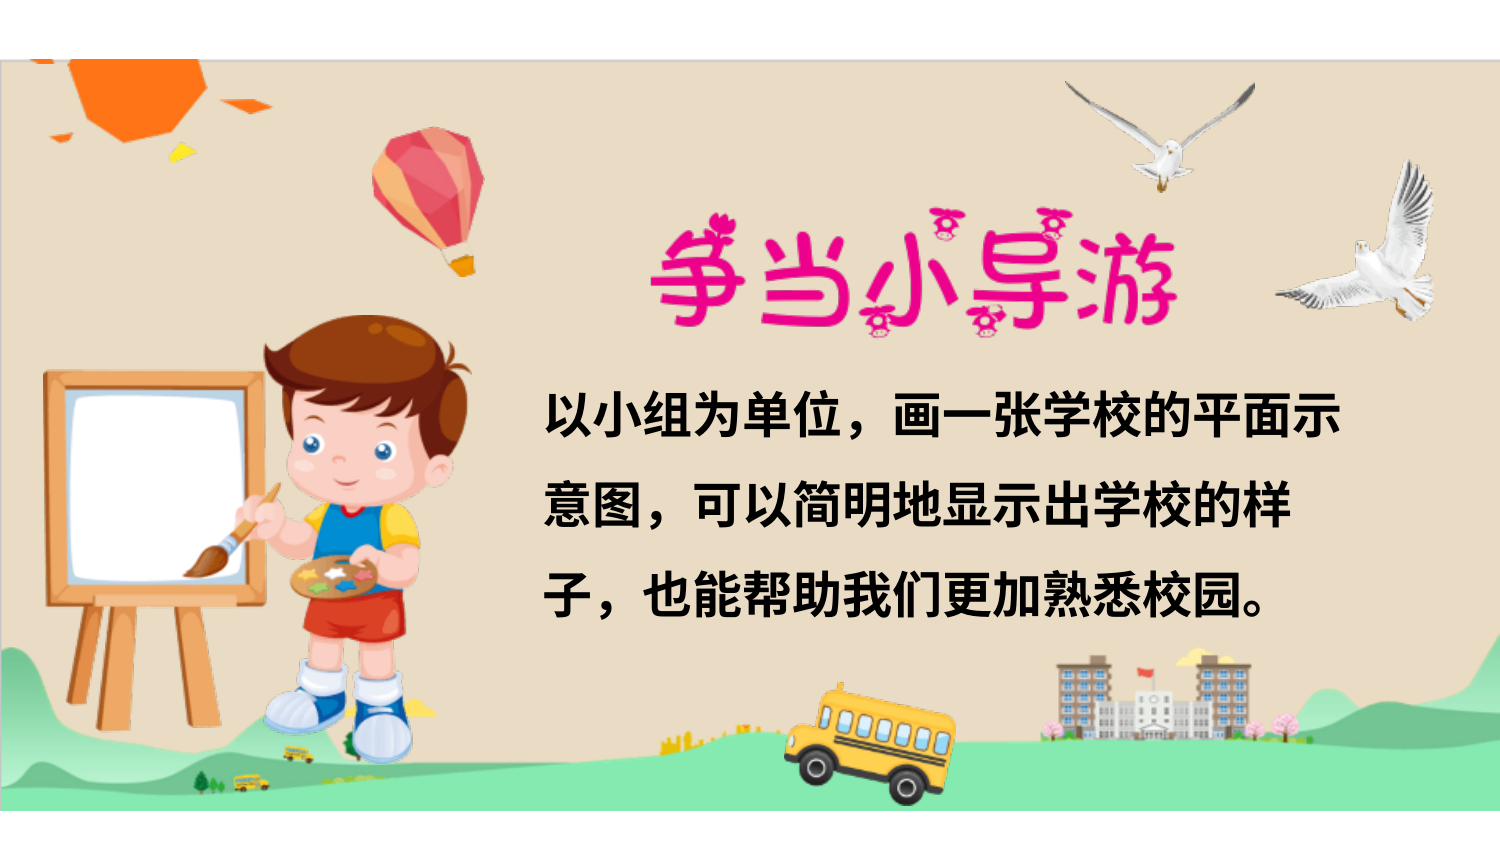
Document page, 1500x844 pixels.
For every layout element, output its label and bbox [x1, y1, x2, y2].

picture [0, 59, 1500, 811]
